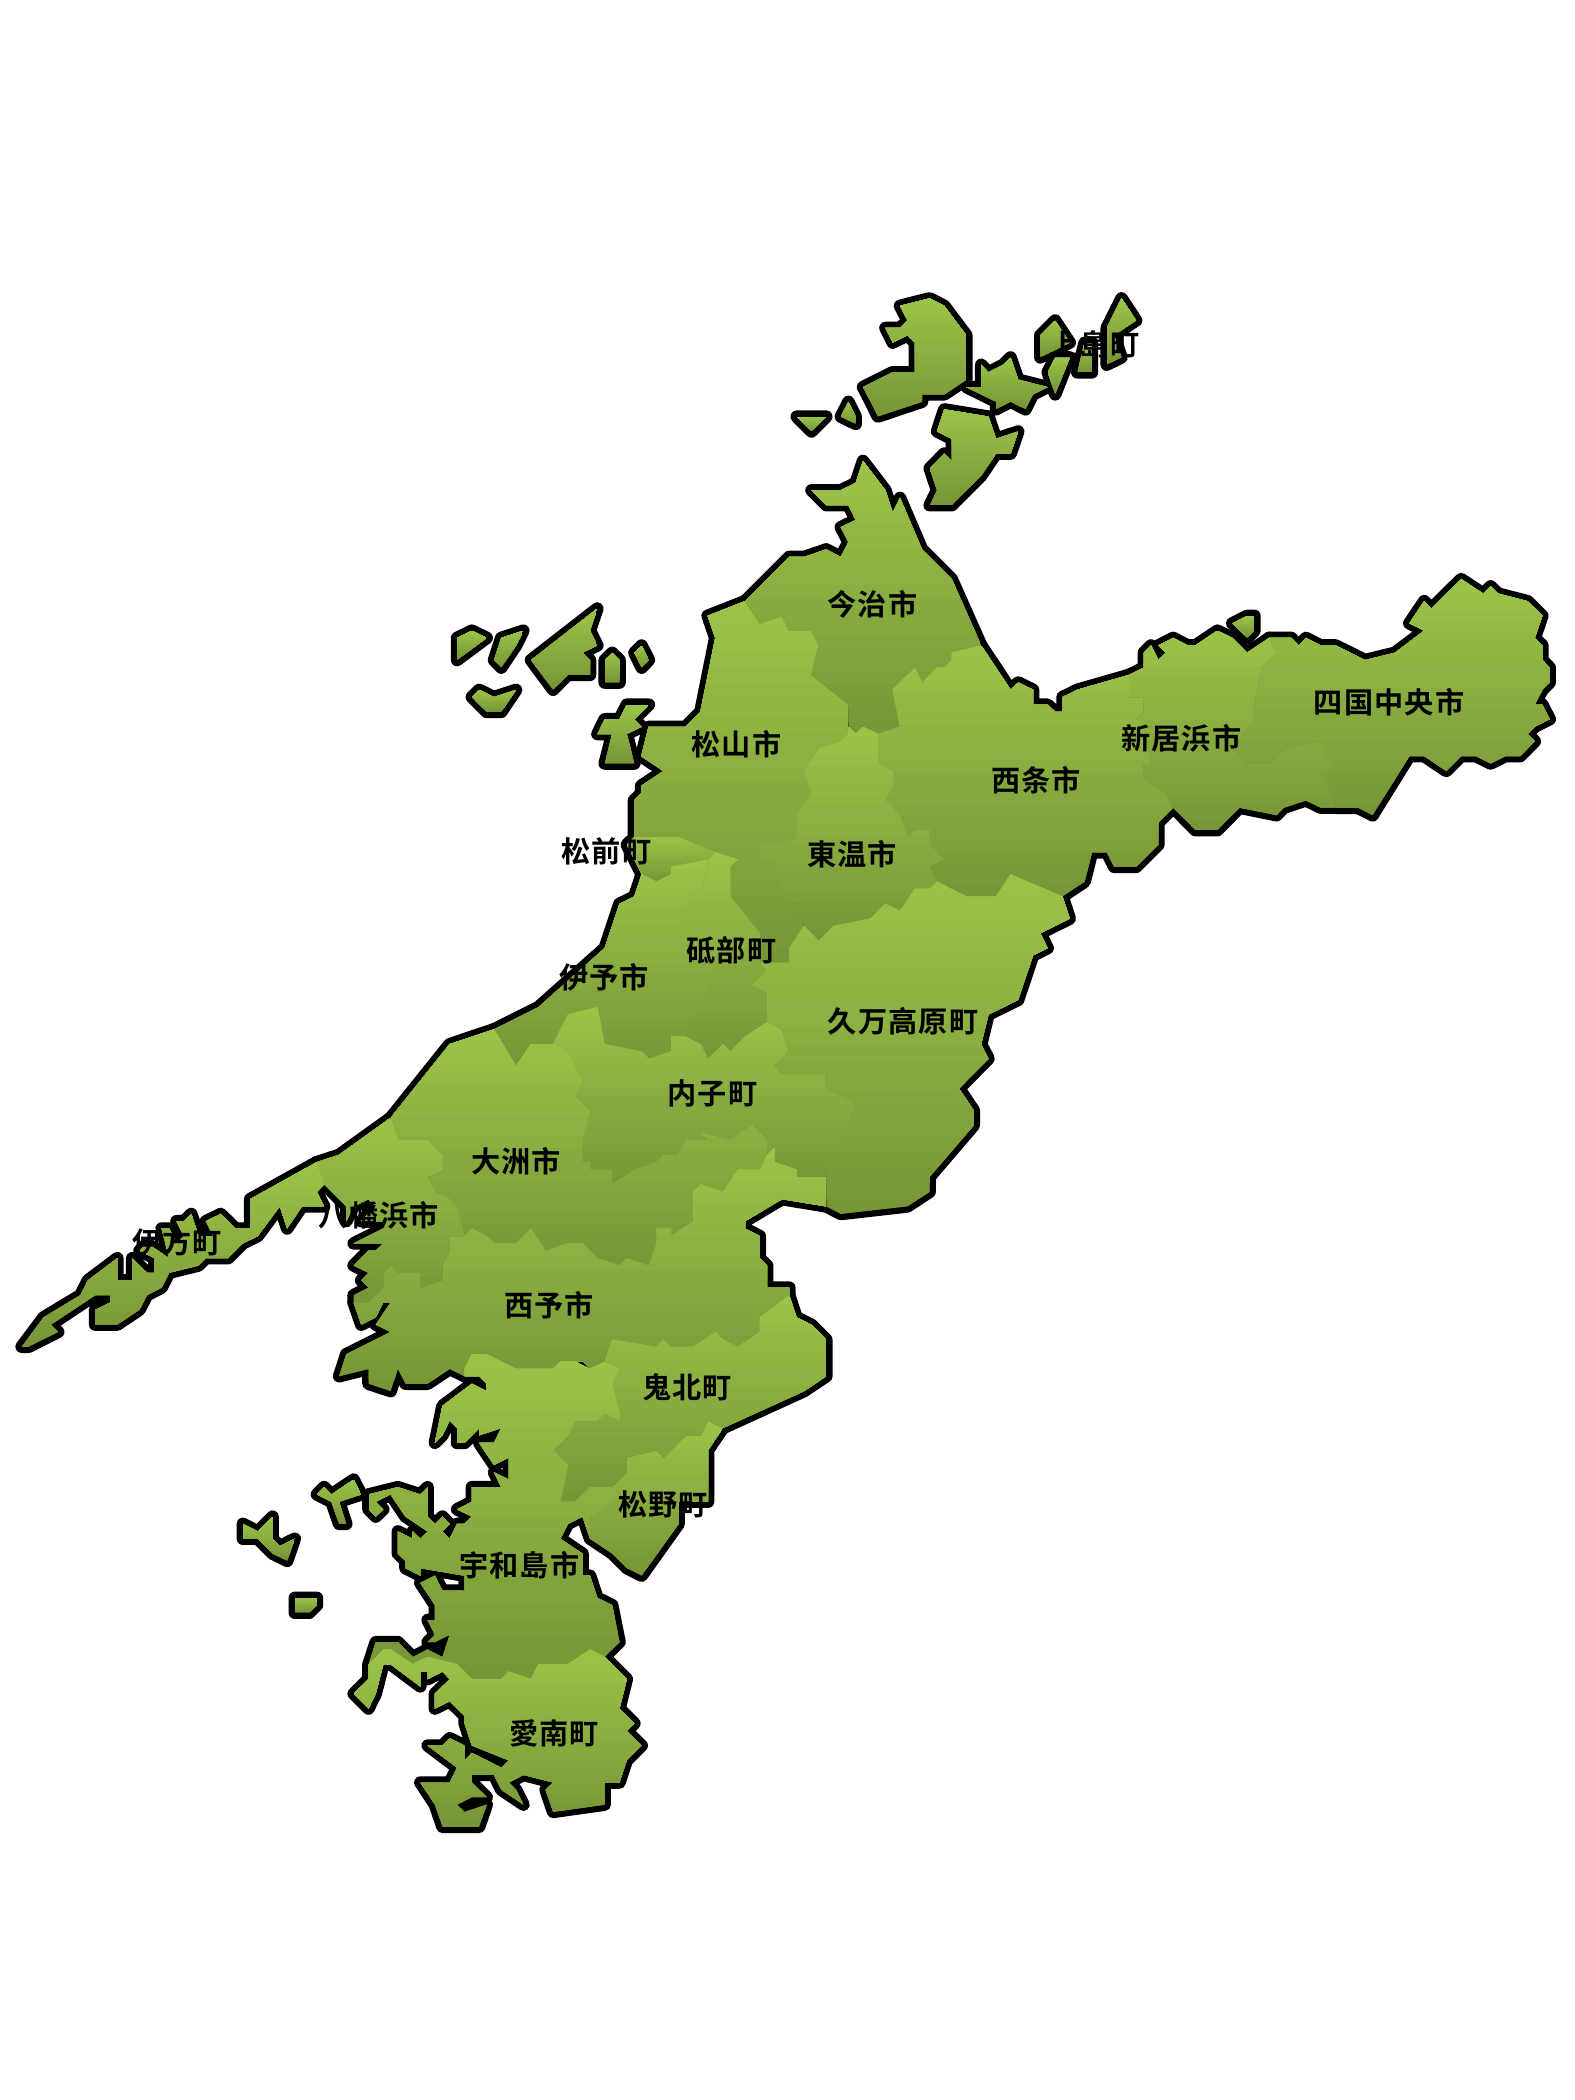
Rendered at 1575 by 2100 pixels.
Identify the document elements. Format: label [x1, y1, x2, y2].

text_box [116, 318, 1481, 1759]
text_box [21, 298, 1550, 1828]
